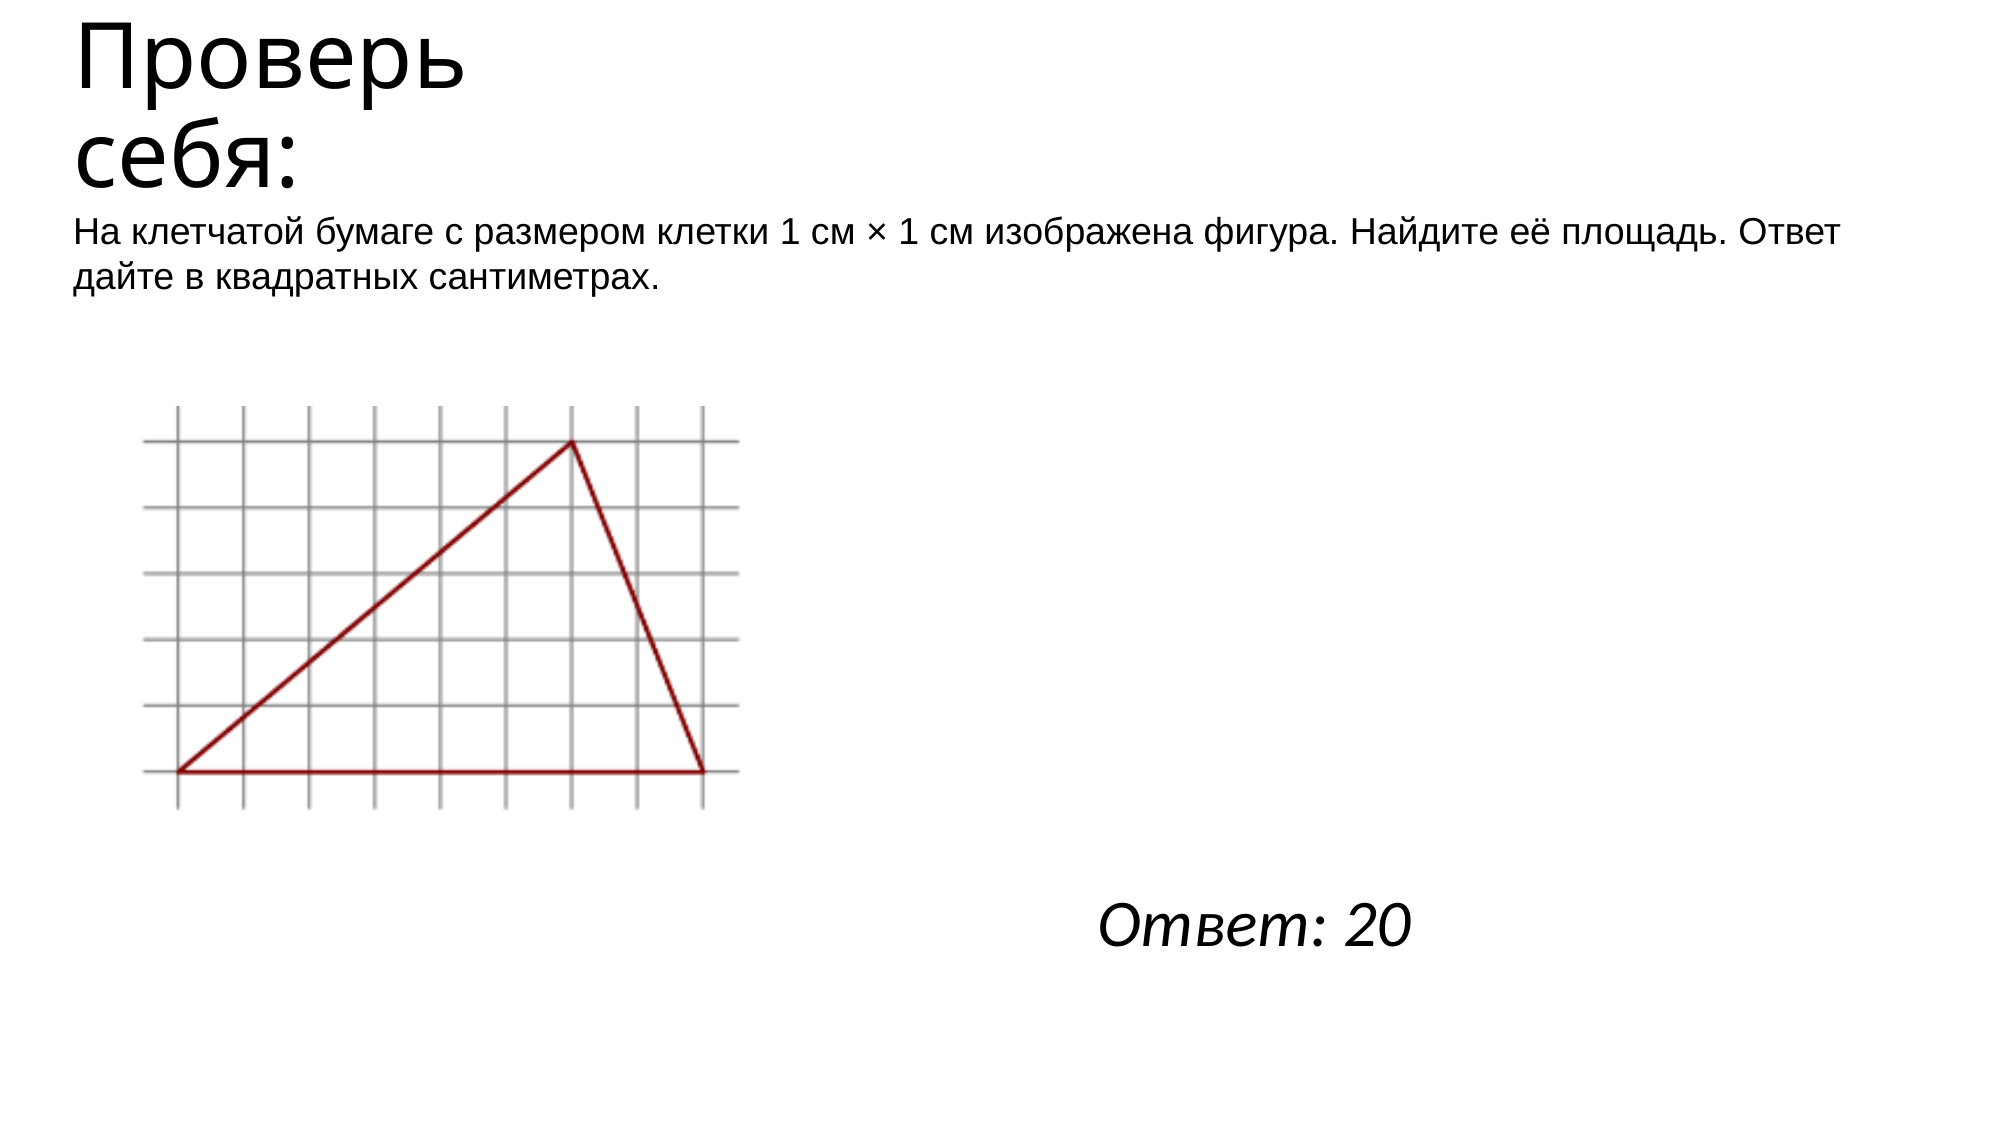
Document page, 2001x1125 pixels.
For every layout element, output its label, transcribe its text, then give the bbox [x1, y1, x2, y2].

text_box Ответ: 20 [1082, 872, 1520, 968]
text_box На клетчатой бумаге с размером клетки 1 см × 1 см изображена фигура. Найдите её площадь. Ответ дайте в квадратных сантиметрах. [58, 199, 1911, 305]
picture [133, 406, 759, 820]
title Проверь себя: [58, 0, 671, 199]
